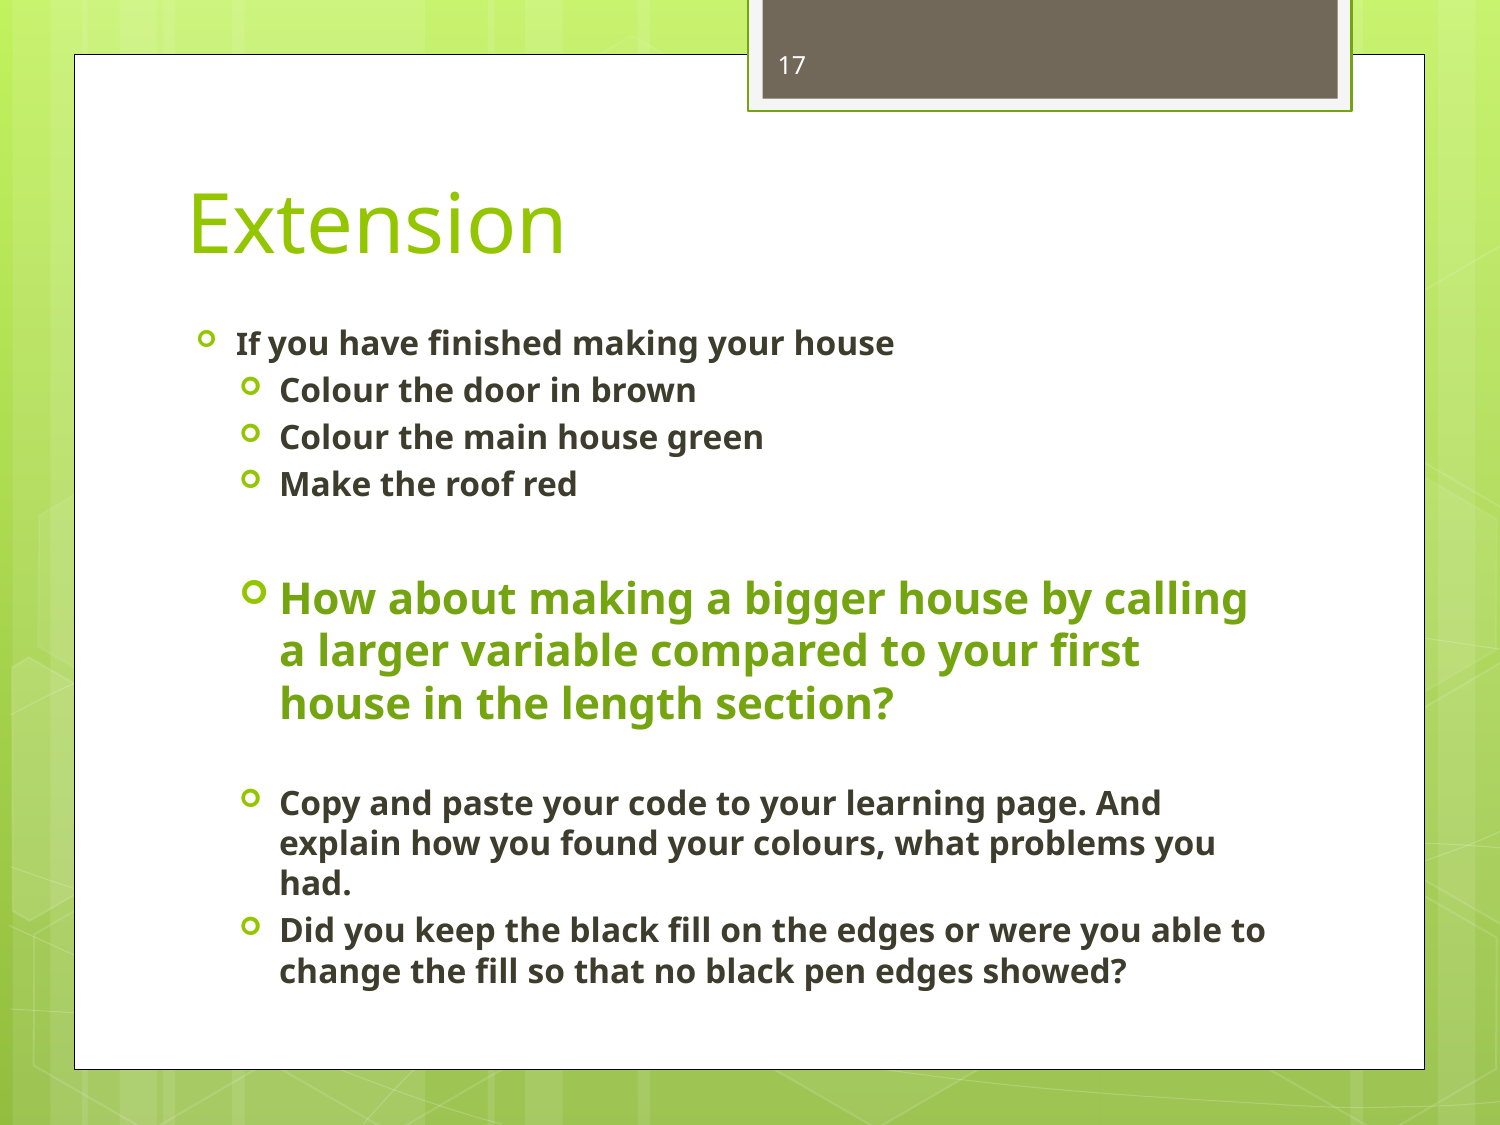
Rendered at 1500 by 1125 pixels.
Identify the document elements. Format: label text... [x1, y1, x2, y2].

title Extension [171, 90, 1324, 278]
slide_number 17 [762, 36, 982, 97]
list If you have finished making your house Colour the door in brown Colour the main house green Make the roof red How about making a bigger house by calling a larger variable compared to your first house in the length section? Copy and paste your code to your learning page. And explain how you found your colours, what problems you had. Did you keep the black fill on the edges or were you able to change the fill so that no black pen edges showed? [171, 314, 1283, 1004]
